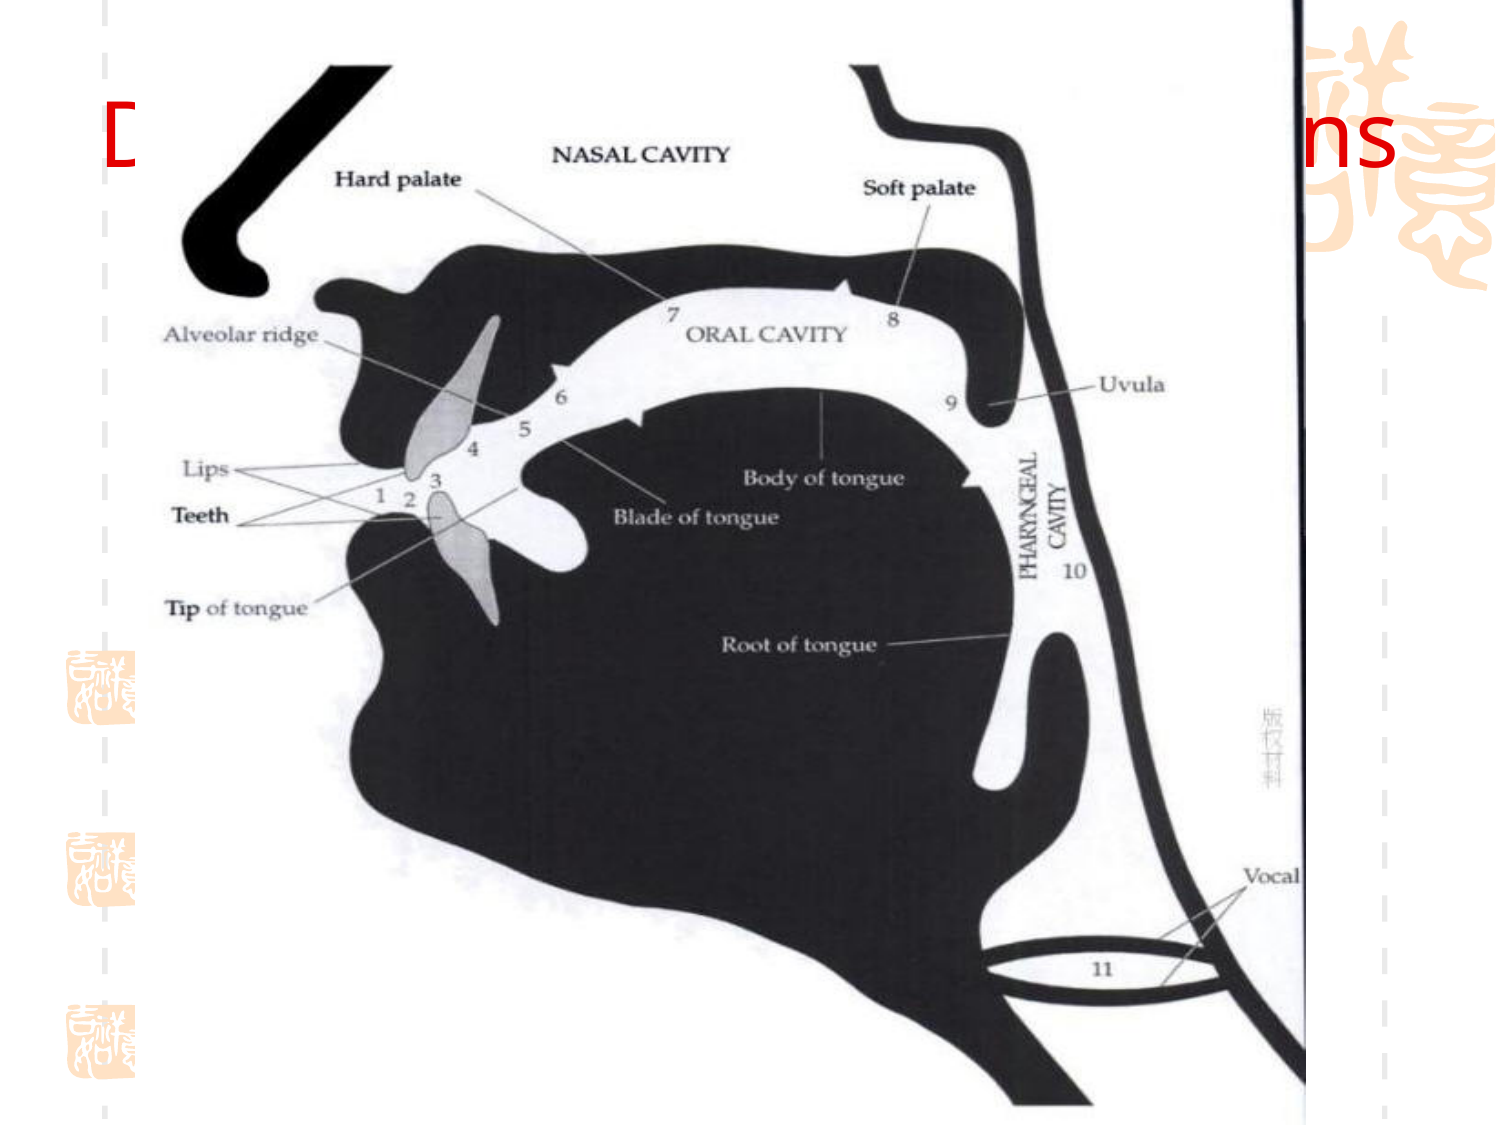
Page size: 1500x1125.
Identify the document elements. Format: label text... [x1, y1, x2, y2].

title Diagram of the speech organs [48, 37, 130, 226]
title Diagram of the speech organs [1309, 37, 1451, 226]
picture [135, 0, 1306, 1125]
